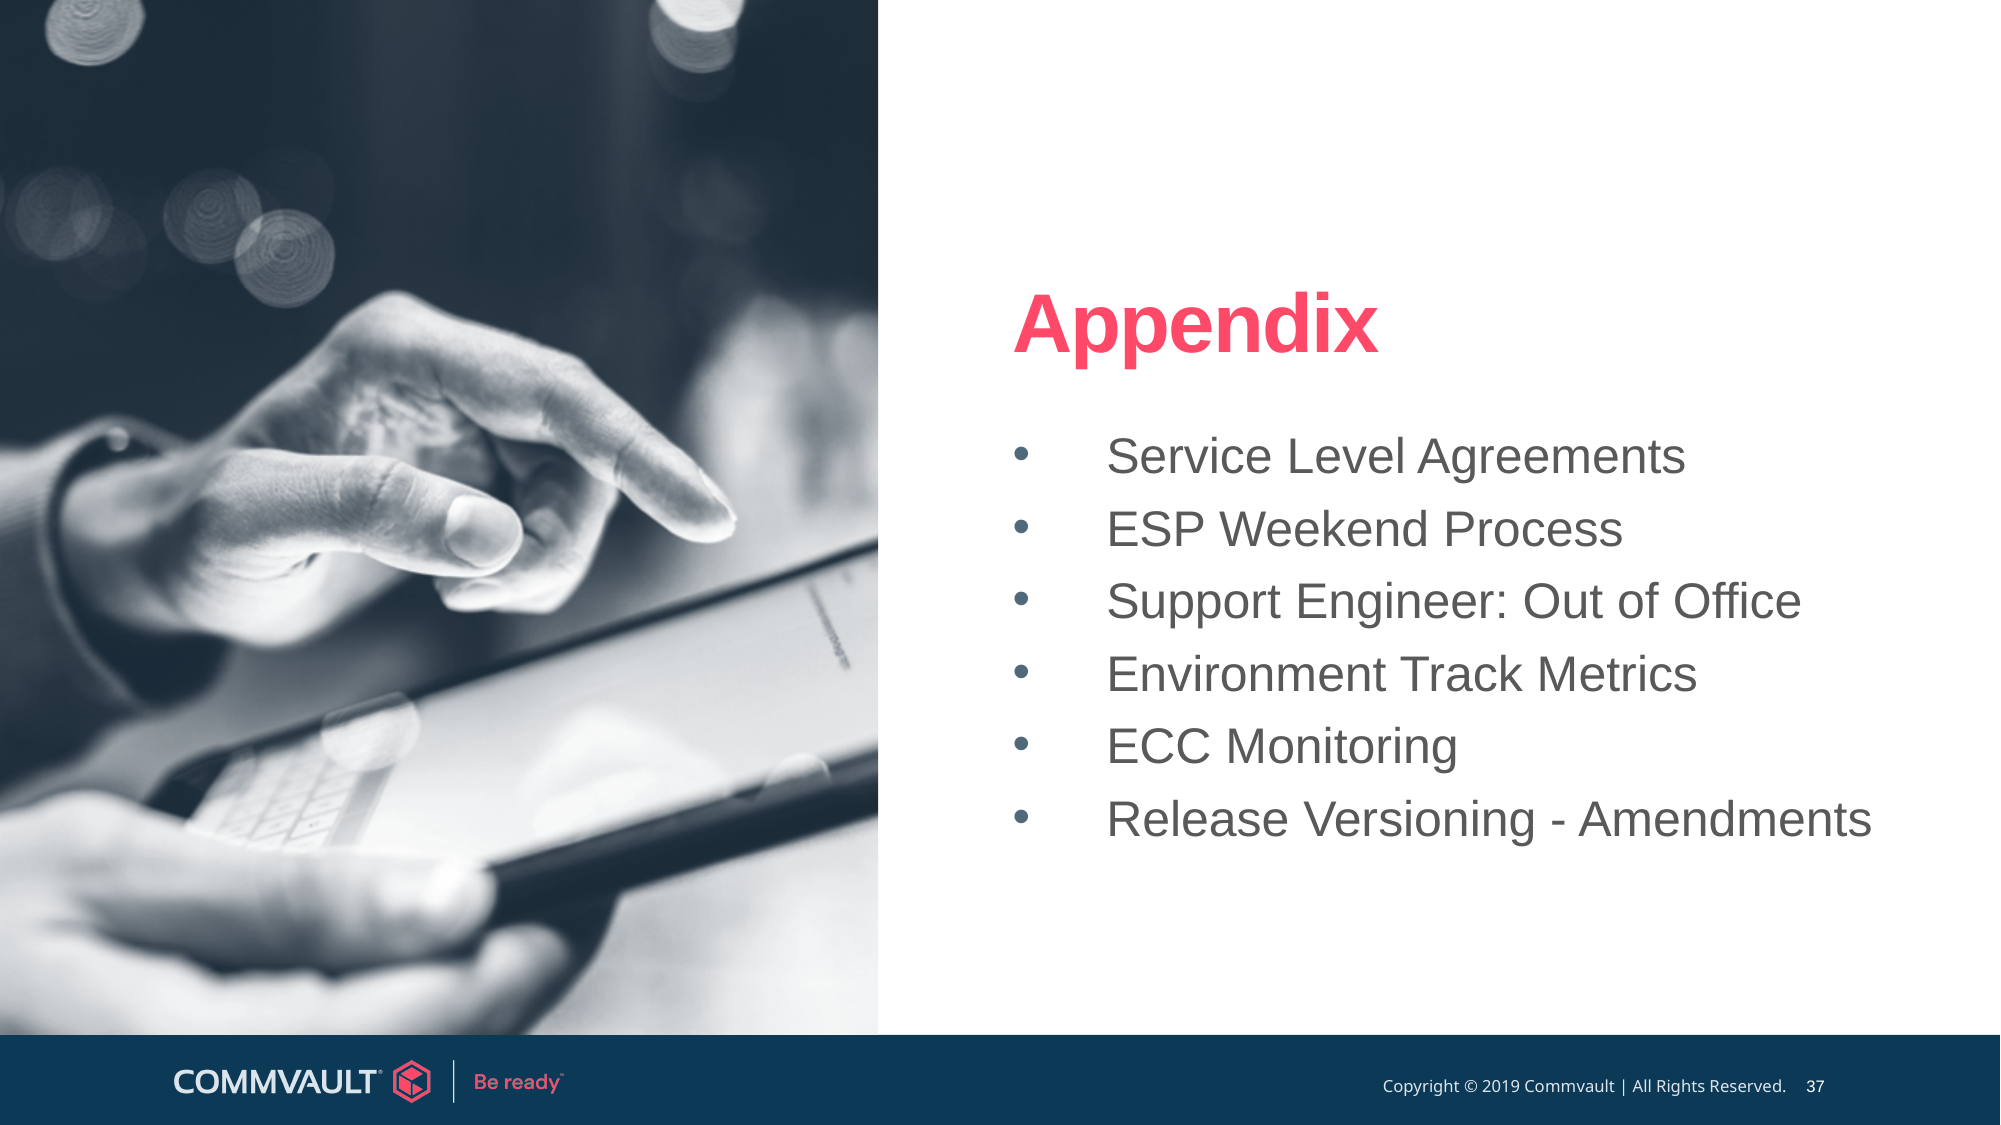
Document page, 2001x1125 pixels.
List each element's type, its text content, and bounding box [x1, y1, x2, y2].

picture [174, 1060, 564, 1103]
picture [0, 0, 879, 1035]
title Appendix [1012, 174, 1825, 371]
slide_number 37 [1790, 1051, 1825, 1097]
list Service Level Agreements ESP Weekend Process Support Engineer: Out of Office Environment Track Metrics ECC Monitoring Release Versioning - Amendments [1012, 423, 1929, 950]
